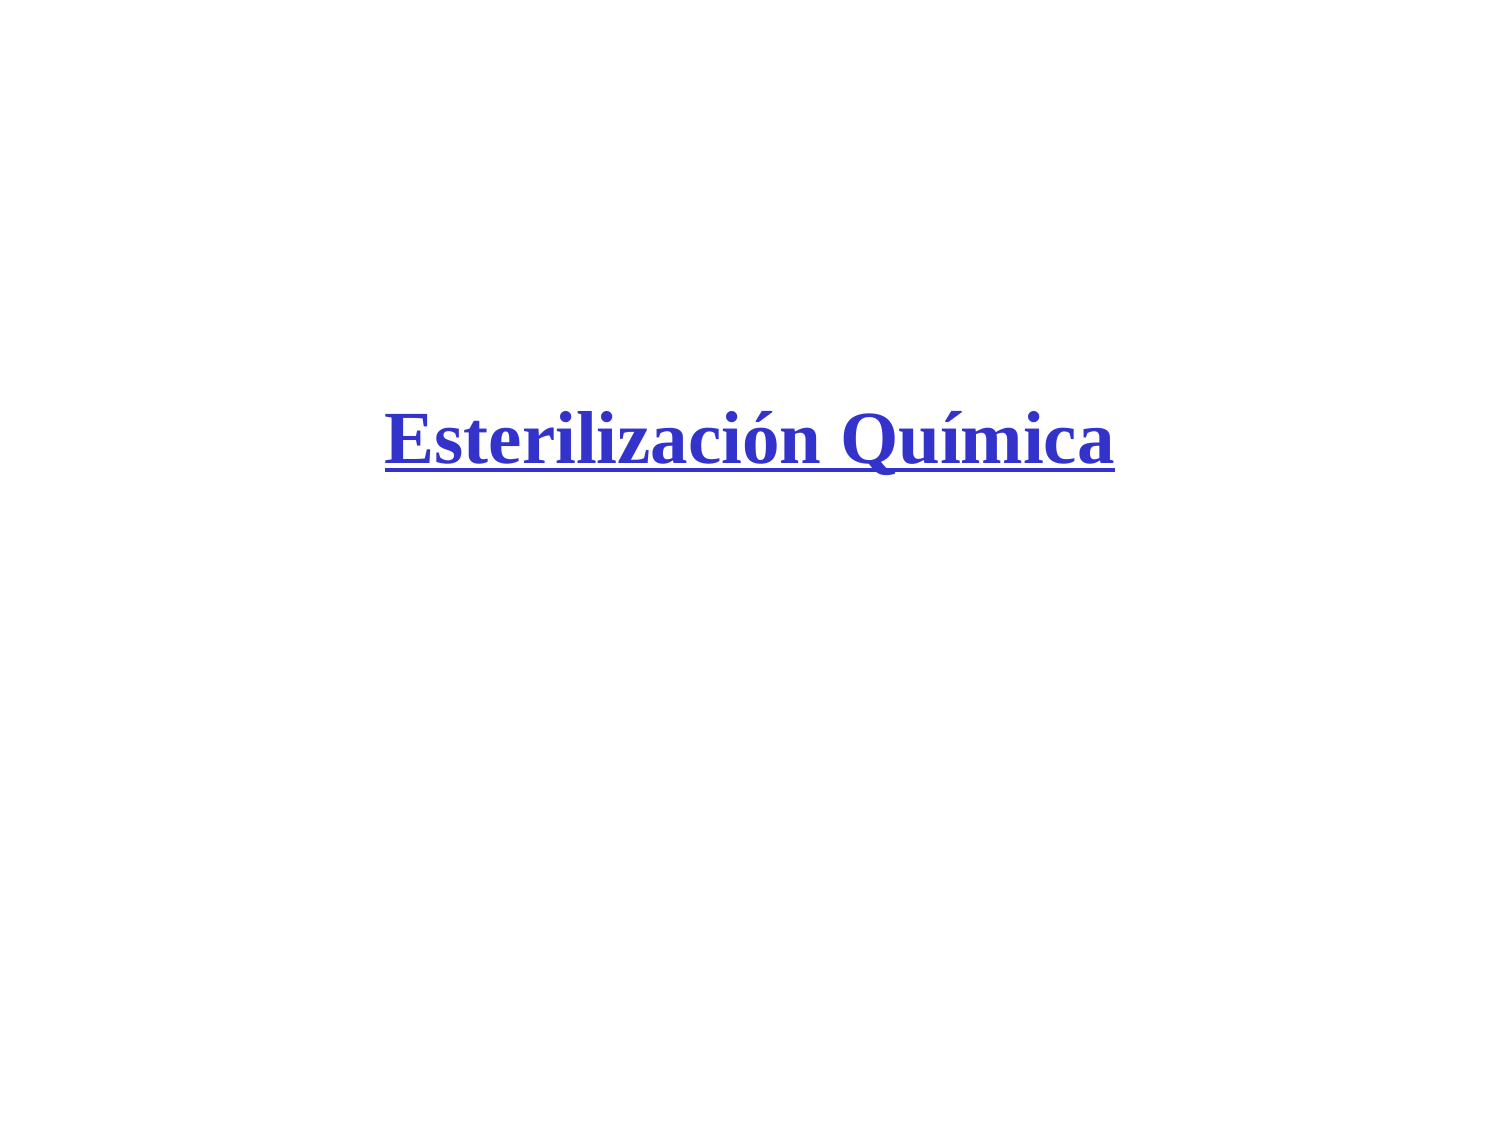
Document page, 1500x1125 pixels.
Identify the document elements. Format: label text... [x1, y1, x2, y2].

title Esterilización Química [112, 374, 1388, 563]
